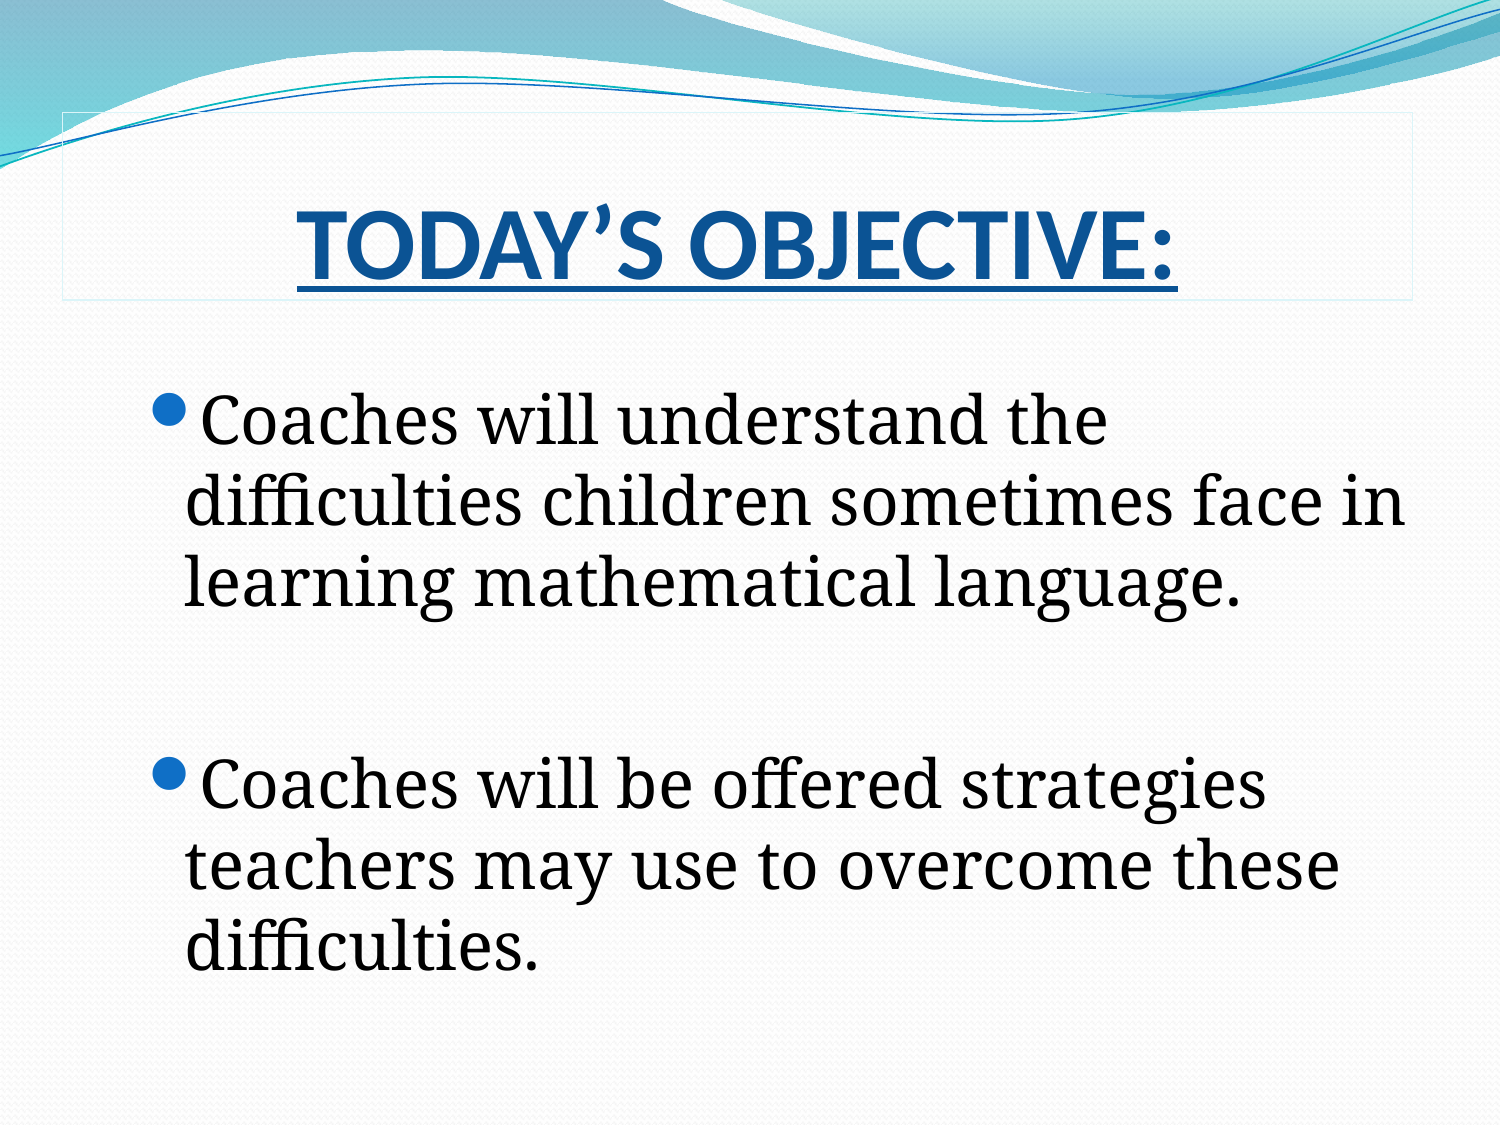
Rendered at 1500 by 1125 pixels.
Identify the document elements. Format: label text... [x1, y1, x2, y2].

list Coaches will understand the difficulties children sometimes face in learning mathematical language. Coaches will be offered strategies teachers may use to overcome these difficulties. [74, 274, 1426, 996]
title TODAY’S OBJECTIVE: [62, 112, 1413, 301]
